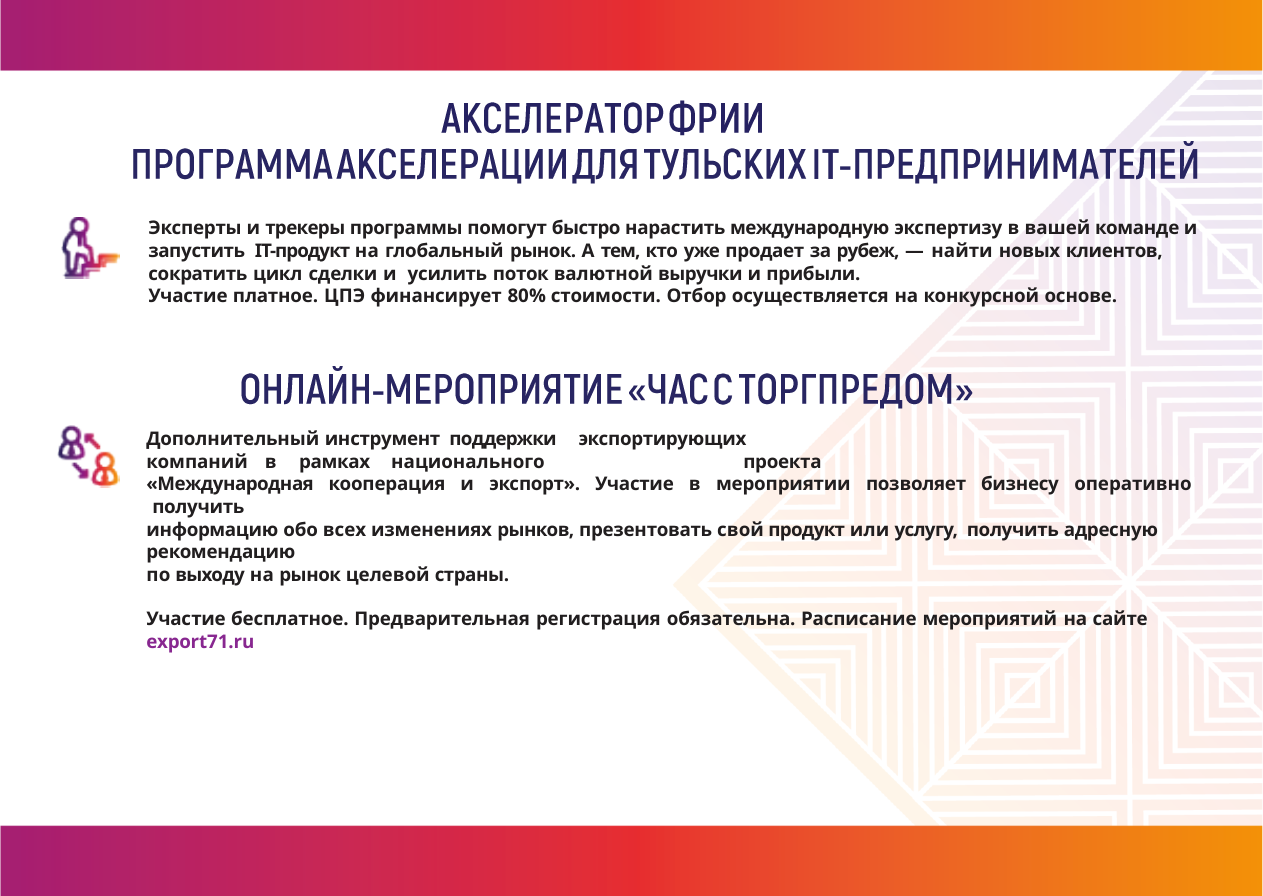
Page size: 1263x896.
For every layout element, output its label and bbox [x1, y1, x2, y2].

text_box [0, 0, 1263, 896]
text_box [56, 217, 995, 488]
